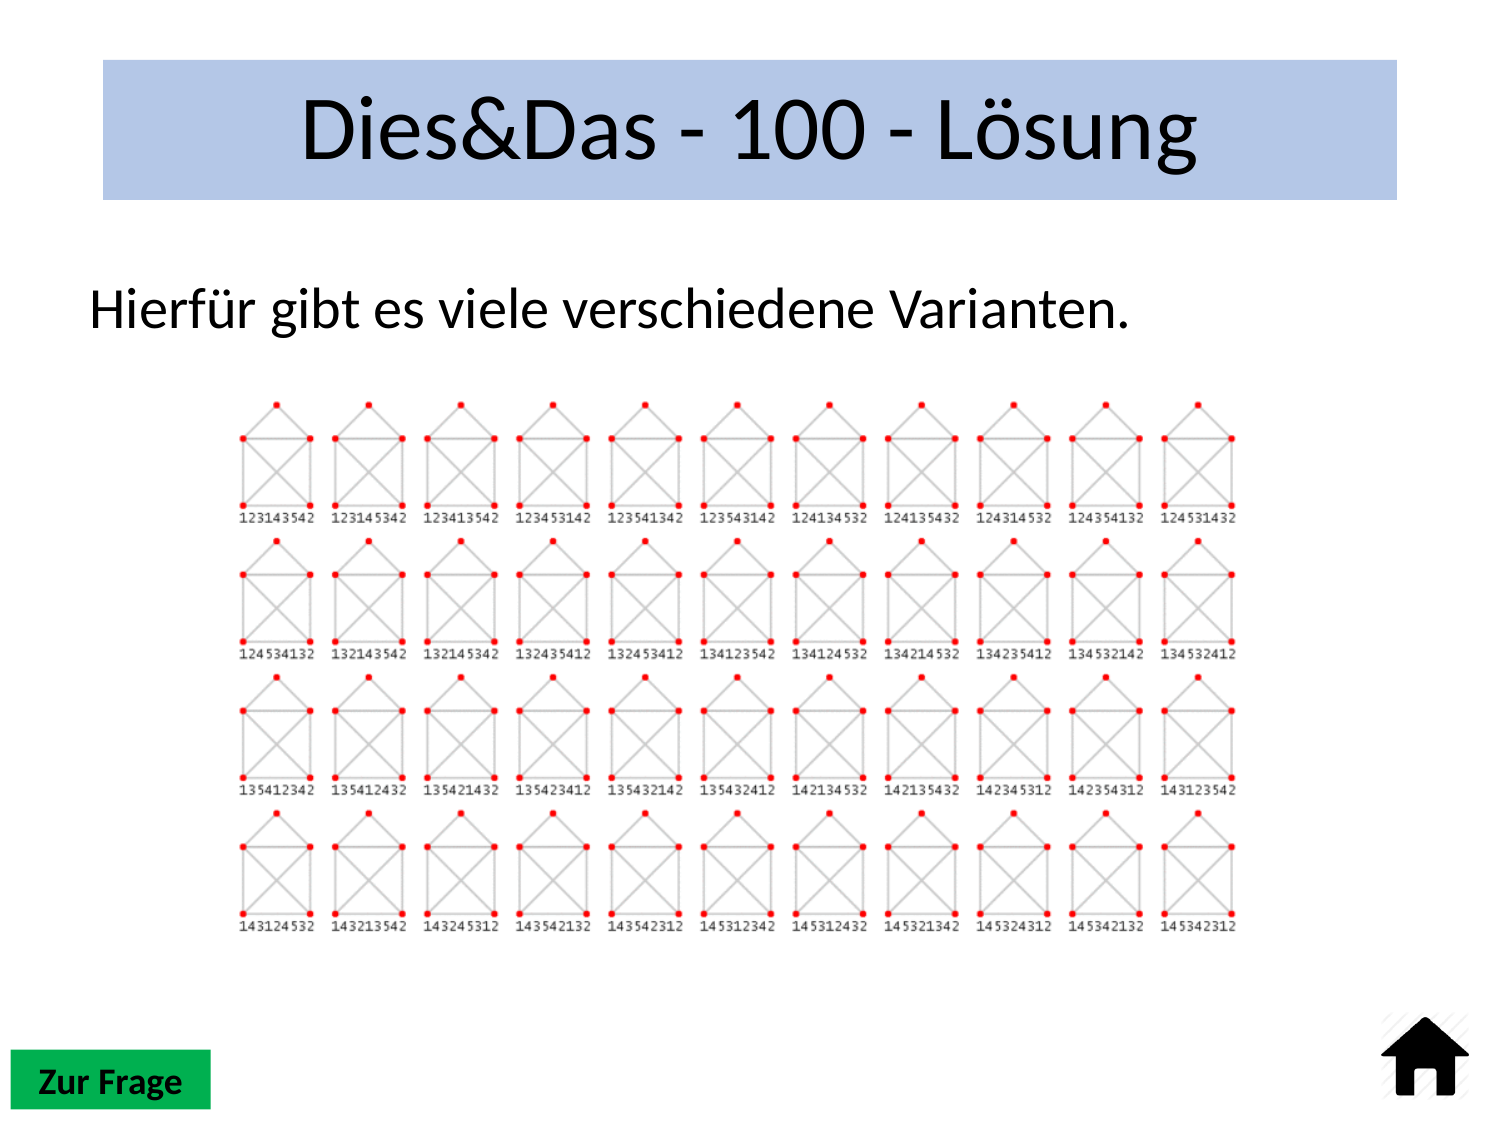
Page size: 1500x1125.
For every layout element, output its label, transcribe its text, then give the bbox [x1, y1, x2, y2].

picture [237, 399, 1238, 935]
text_box Zur Frage [10, 1049, 211, 1110]
text_box Hierfür gibt es viele verschiedene Varianten. [74, 262, 1425, 988]
title Dies&Das - 100 - Lösung [103, 59, 1397, 200]
picture [1381, 1012, 1469, 1100]
